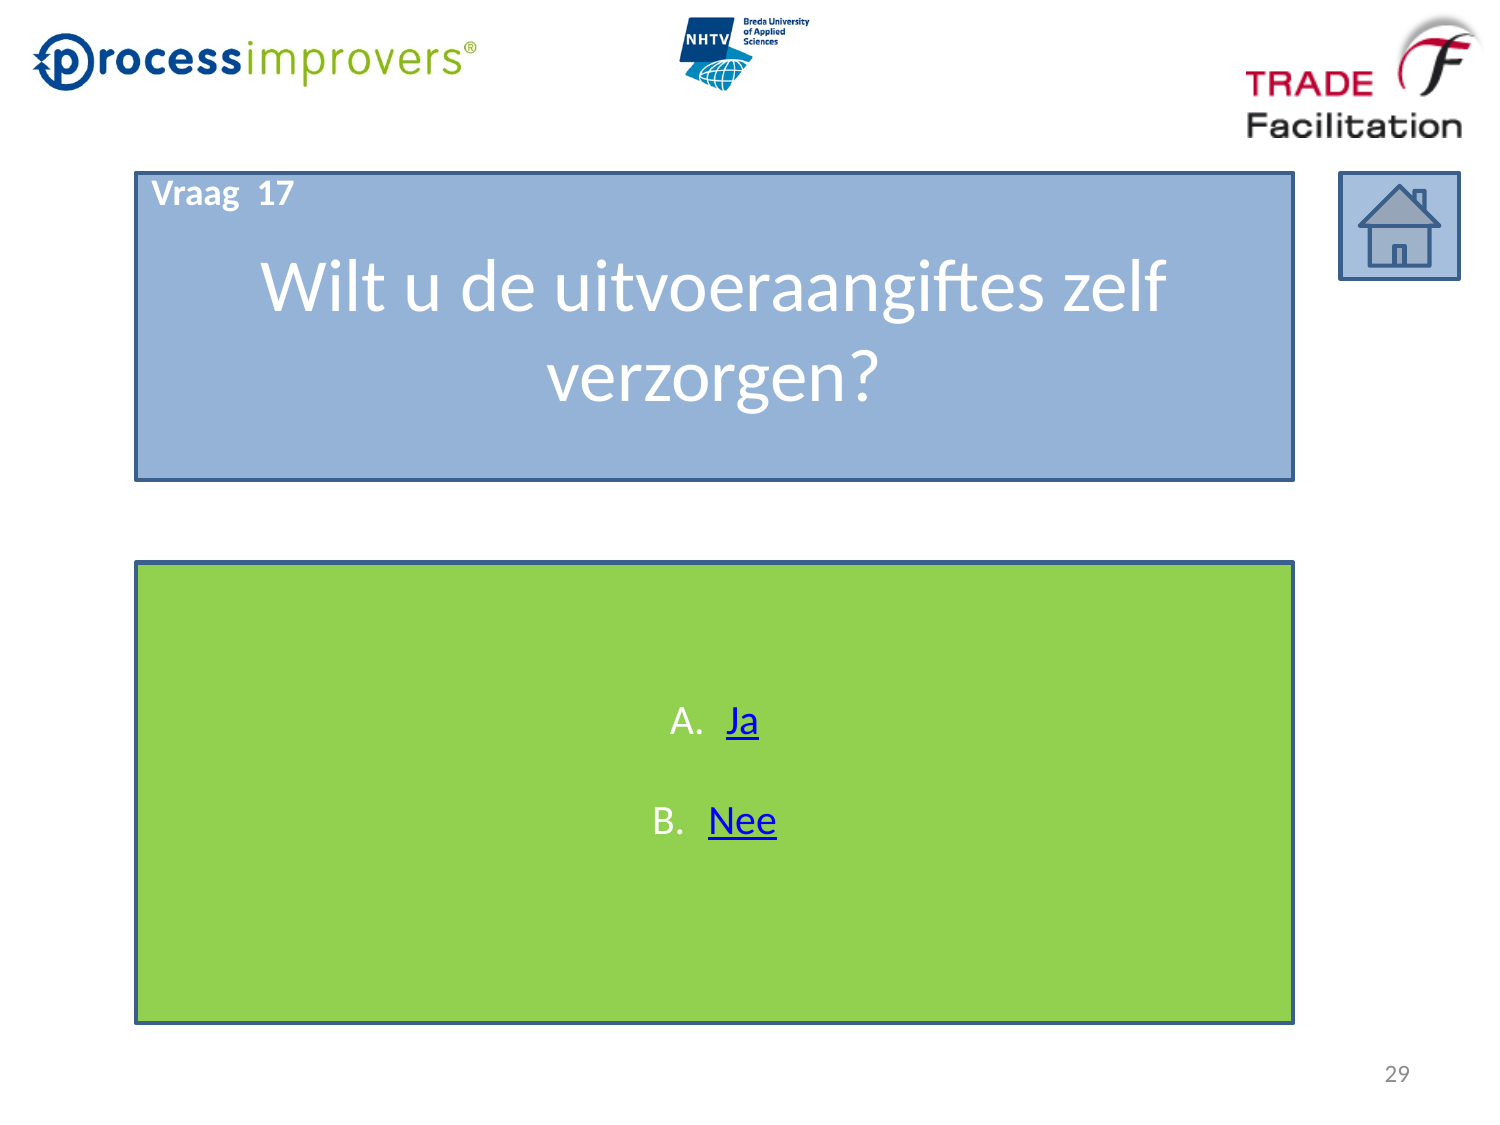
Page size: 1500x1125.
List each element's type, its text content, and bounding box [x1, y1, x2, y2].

text_box Vraag 17 [136, 160, 310, 221]
slide_number 29 [1074, 1042, 1425, 1103]
text_box Ja Nee [134, 560, 1295, 1025]
picture [29, 30, 479, 93]
picture [667, 4, 816, 103]
text_box [1338, 171, 1461, 281]
picture [1246, 10, 1487, 138]
text_box Wilt u de uitvoeraangiftes zelf verzorgen? [134, 171, 1295, 482]
